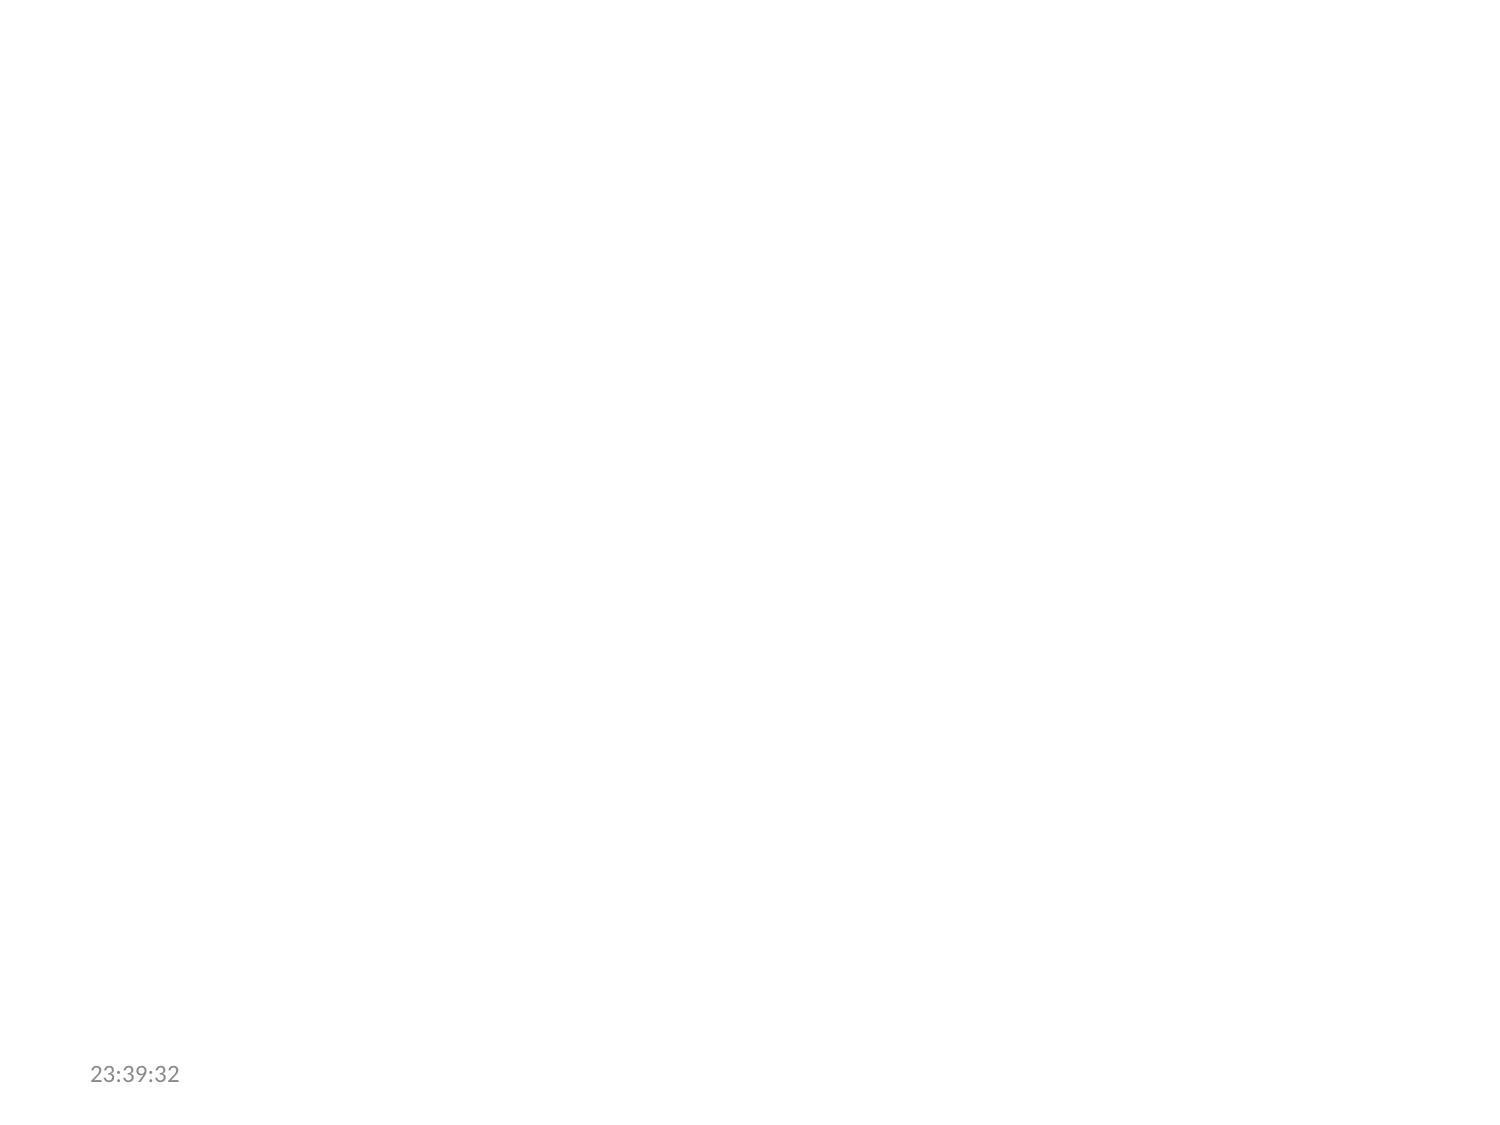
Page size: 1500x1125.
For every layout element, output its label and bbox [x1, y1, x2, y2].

slide_number [75, 1042, 425, 1103]
